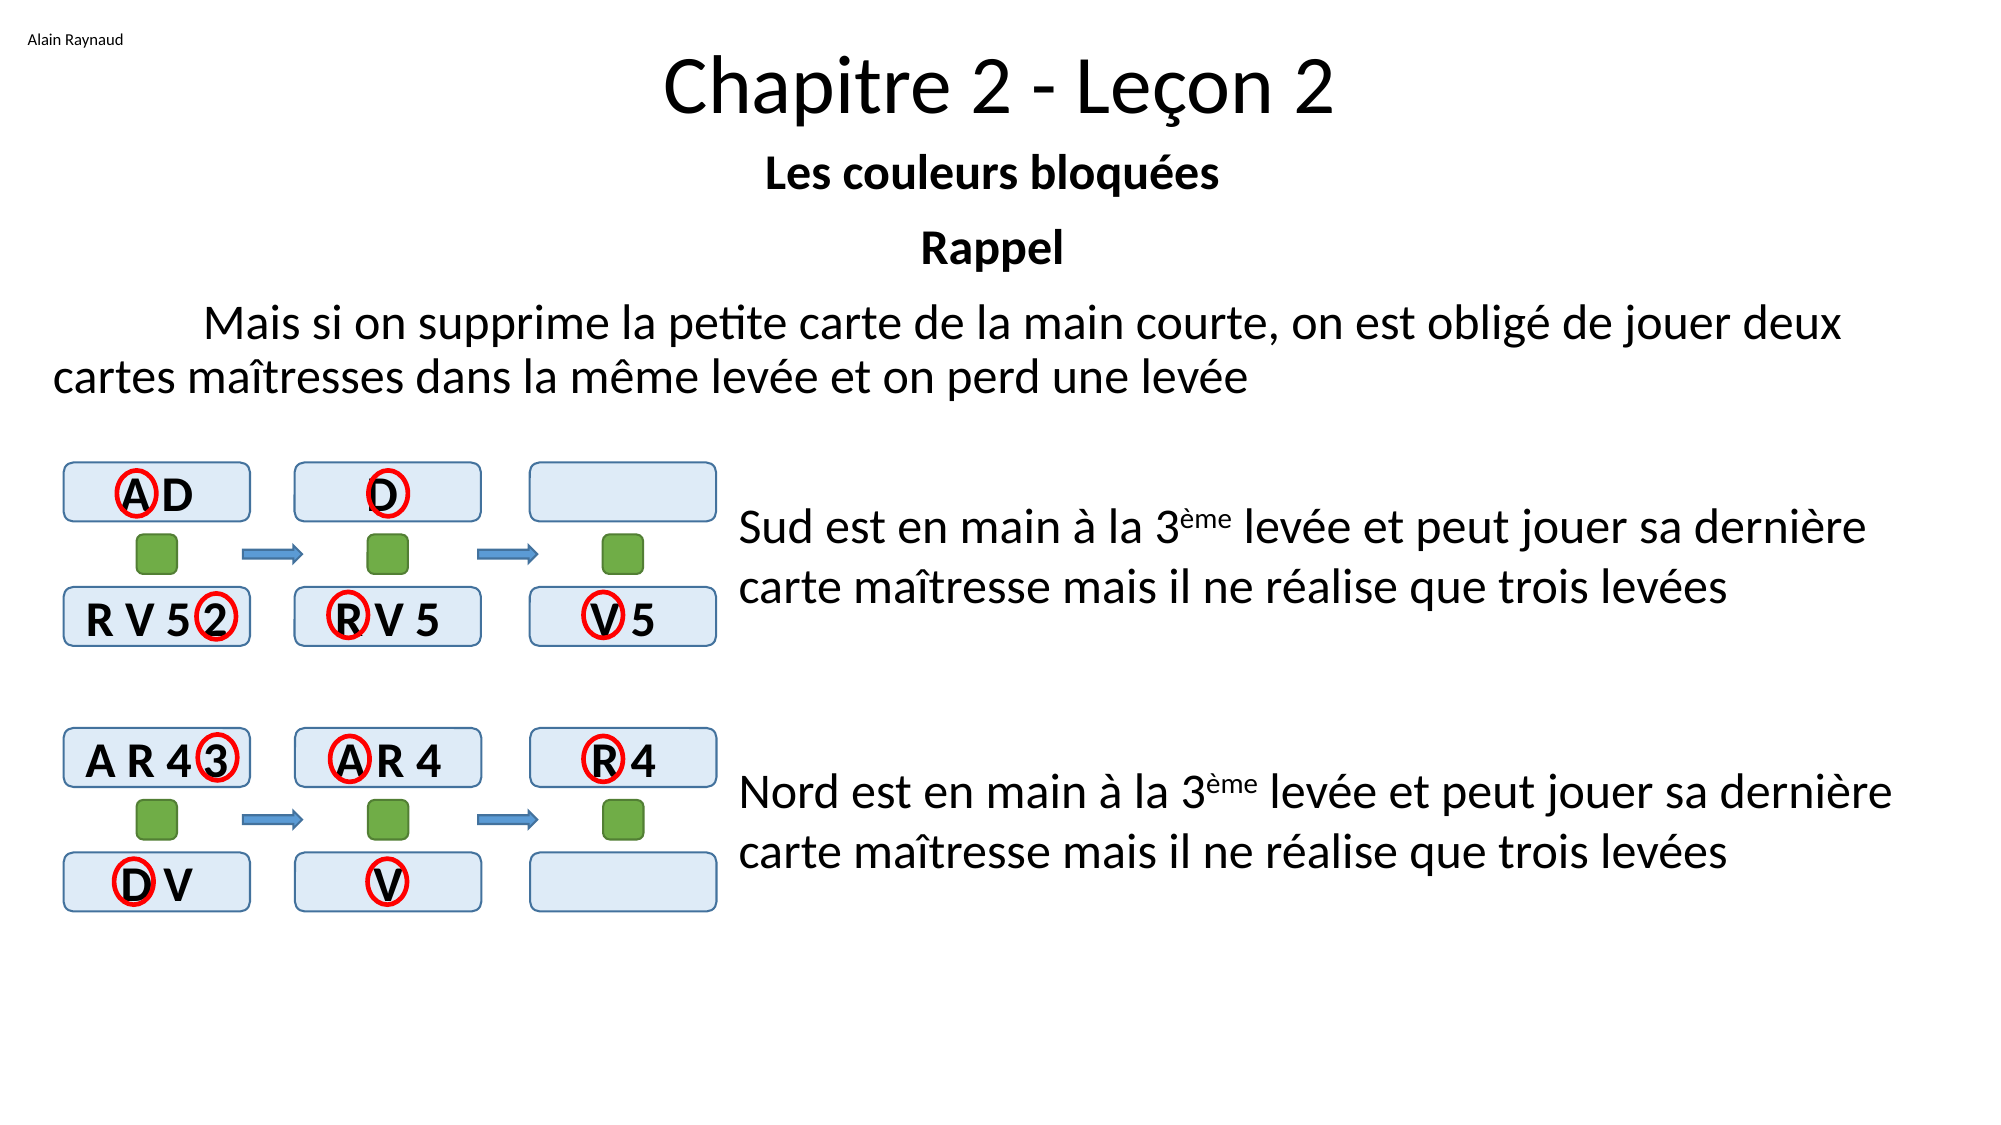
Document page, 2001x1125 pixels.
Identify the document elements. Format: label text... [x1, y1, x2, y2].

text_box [529, 462, 717, 646]
title Chapitre 2 - Leçon 2 [249, 38, 1750, 139]
text_box [481, 542, 529, 566]
text_box [250, 808, 294, 831]
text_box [530, 727, 717, 912]
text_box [294, 462, 481, 646]
text_box Sud est en main à la 3ème levée et peut jouer sa dernière carte maîtresse mais il ne réalise que trois levées [723, 485, 1935, 621]
text_box [482, 808, 530, 831]
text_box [63, 462, 250, 646]
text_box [63, 727, 250, 912]
subtitle Les couleurs bloquées Rappel Mais si on supprime la petite carte de la main courte, on est obligé de jouer deux cartes maîtresses dans la même levée et on perd une levée [37, 139, 1948, 1088]
text_box Nord est en main à la 3ème levée et peut jouer sa dernière carte maîtresse mais il ne réalise que trois levées [723, 751, 1935, 887]
text_box Alain Raynaud [12, 21, 147, 57]
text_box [294, 727, 482, 912]
text_box [250, 542, 294, 566]
